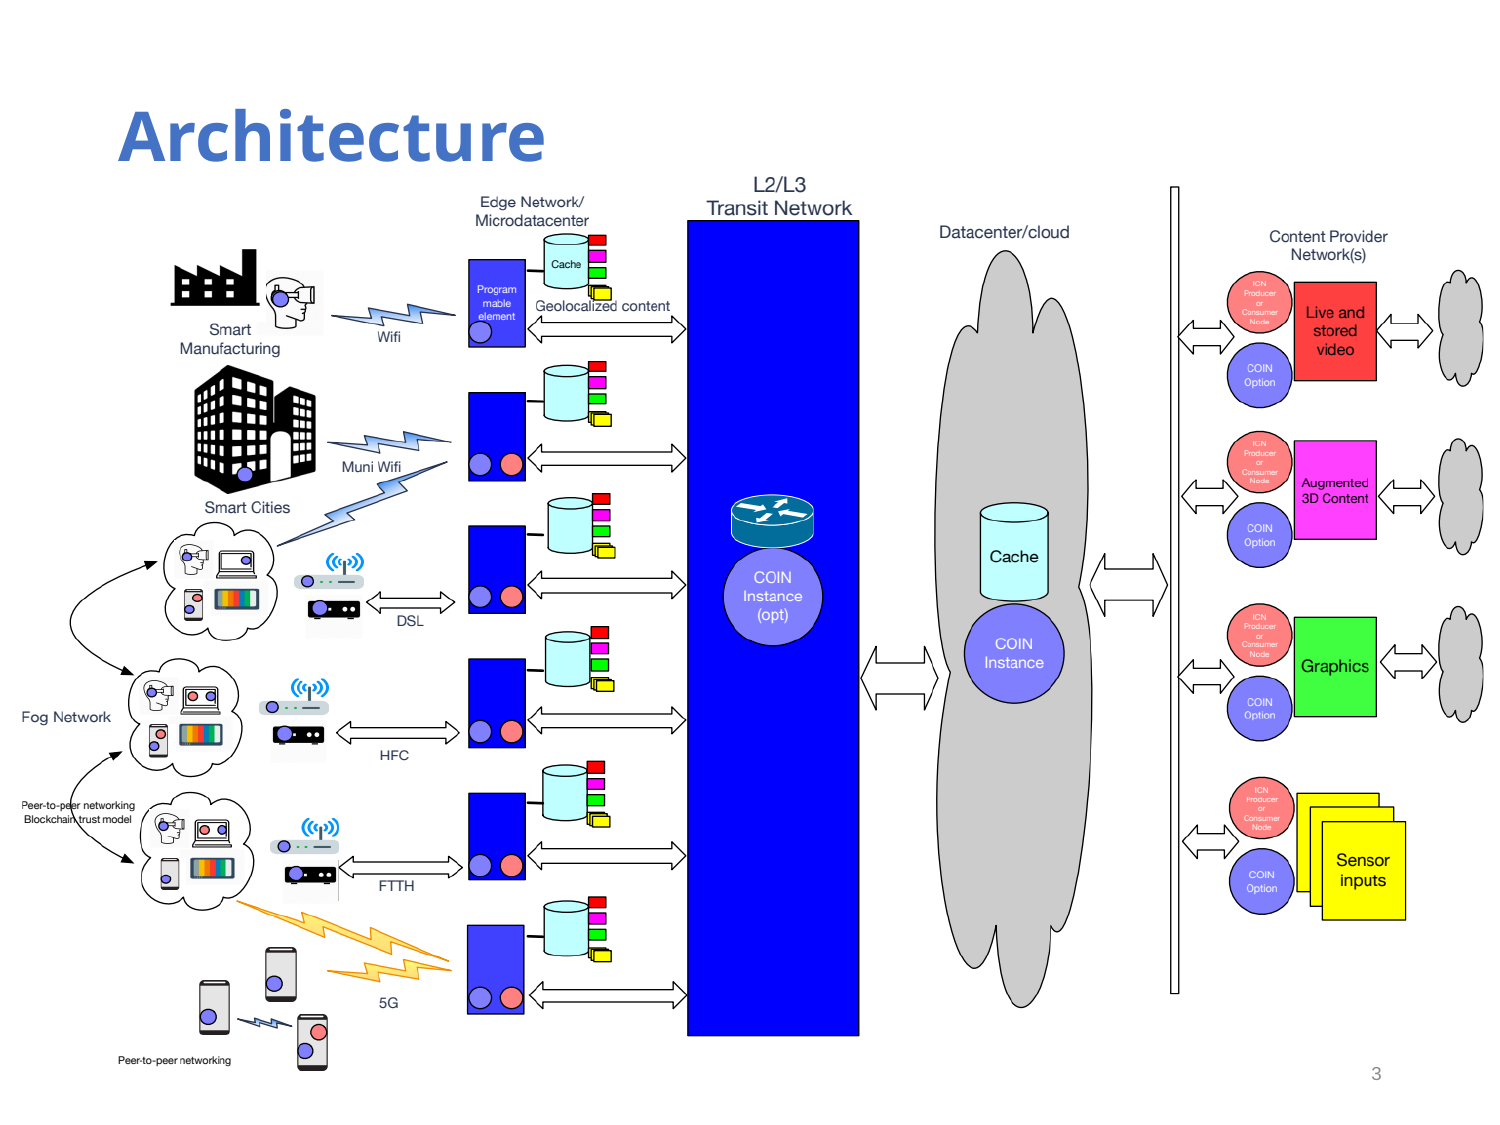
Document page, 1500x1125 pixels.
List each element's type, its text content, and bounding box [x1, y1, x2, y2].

title Architecture [103, 30, 1397, 165]
picture [0, 165, 1484, 1073]
slide_number 3 [1059, 1073, 1397, 1103]
